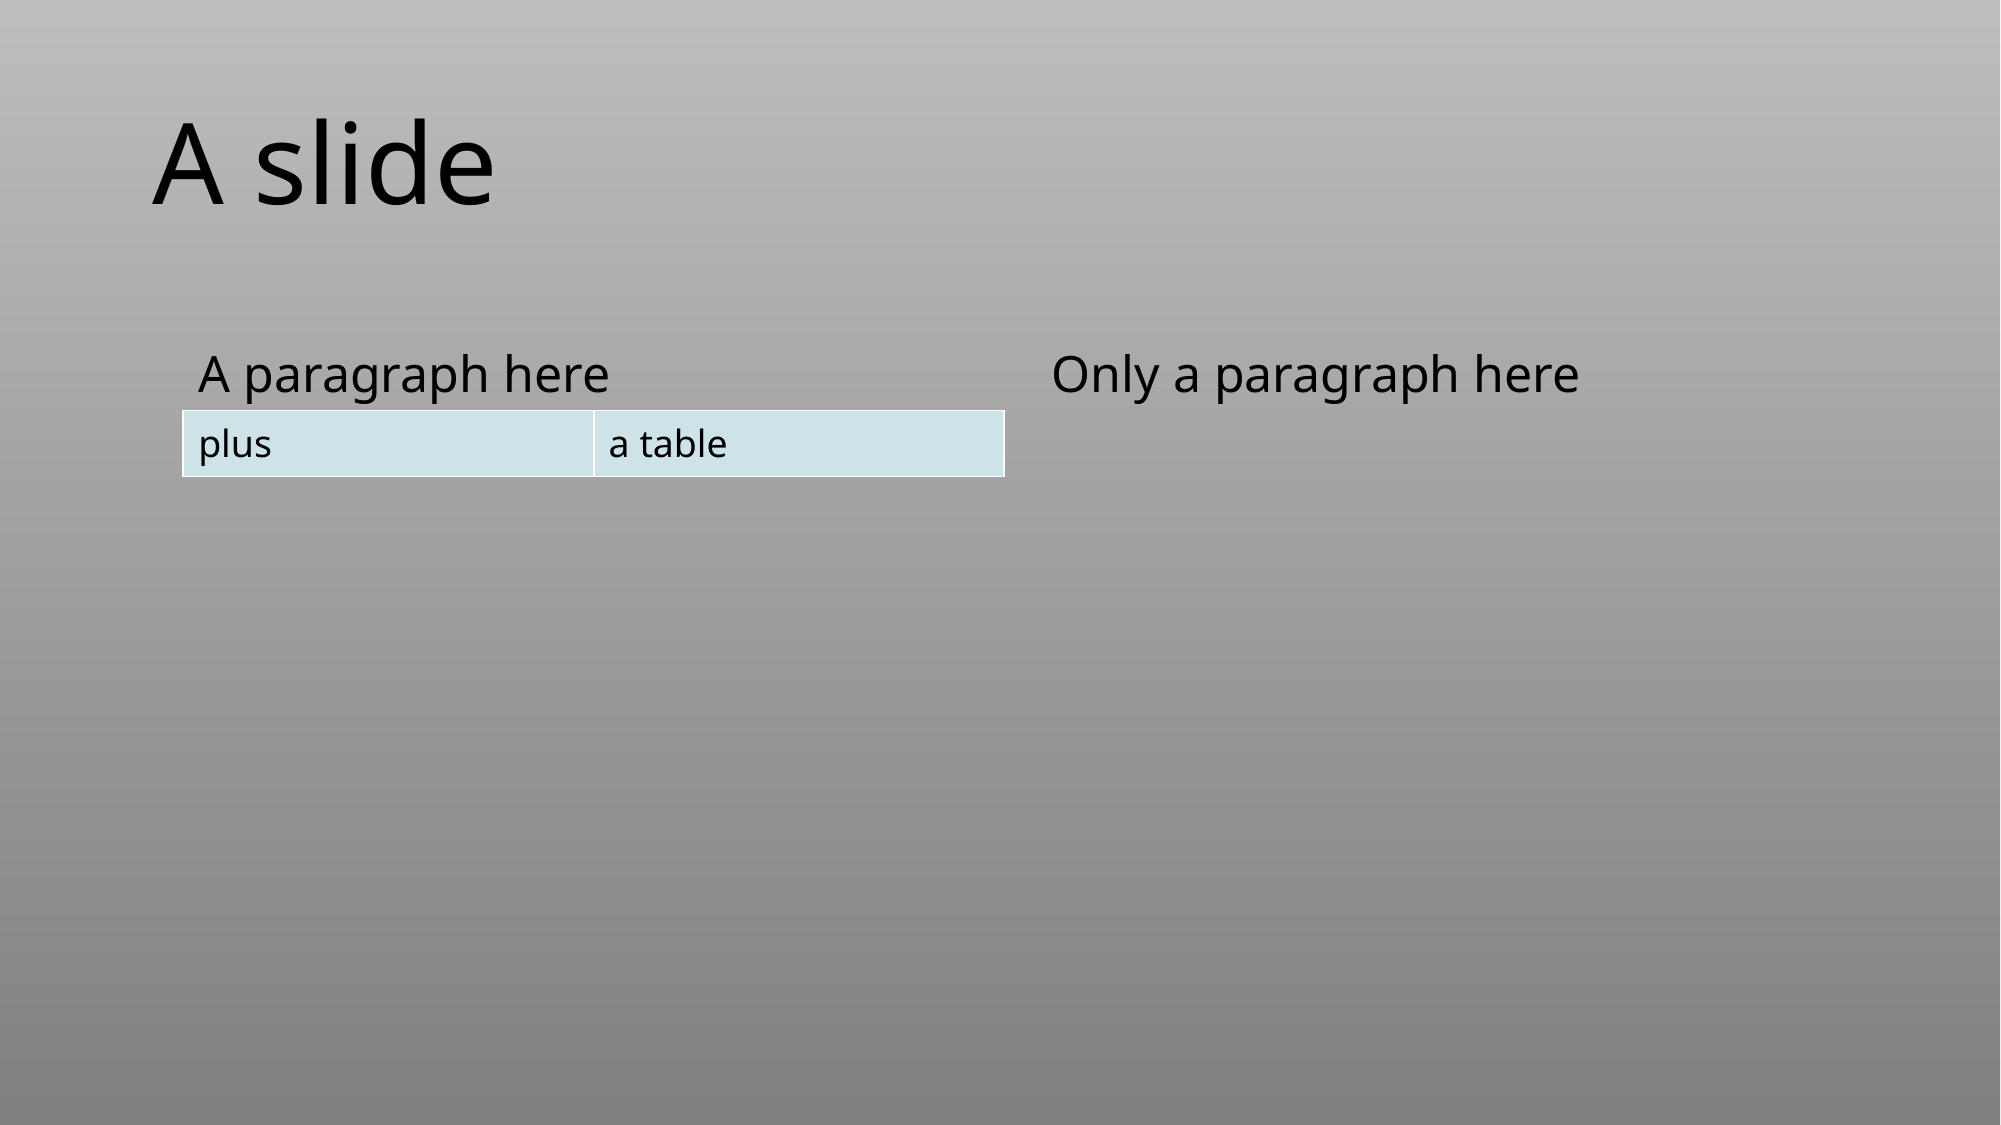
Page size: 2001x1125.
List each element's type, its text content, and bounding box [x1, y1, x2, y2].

table_header plus [184, 411, 593, 476]
table_header a table [595, 411, 1003, 476]
list Only a paragraph here [1036, 275, 1863, 411]
list A paragraph here [183, 275, 1009, 411]
picture [0, 0, 2001, 1125]
title A slide [137, 59, 1863, 278]
